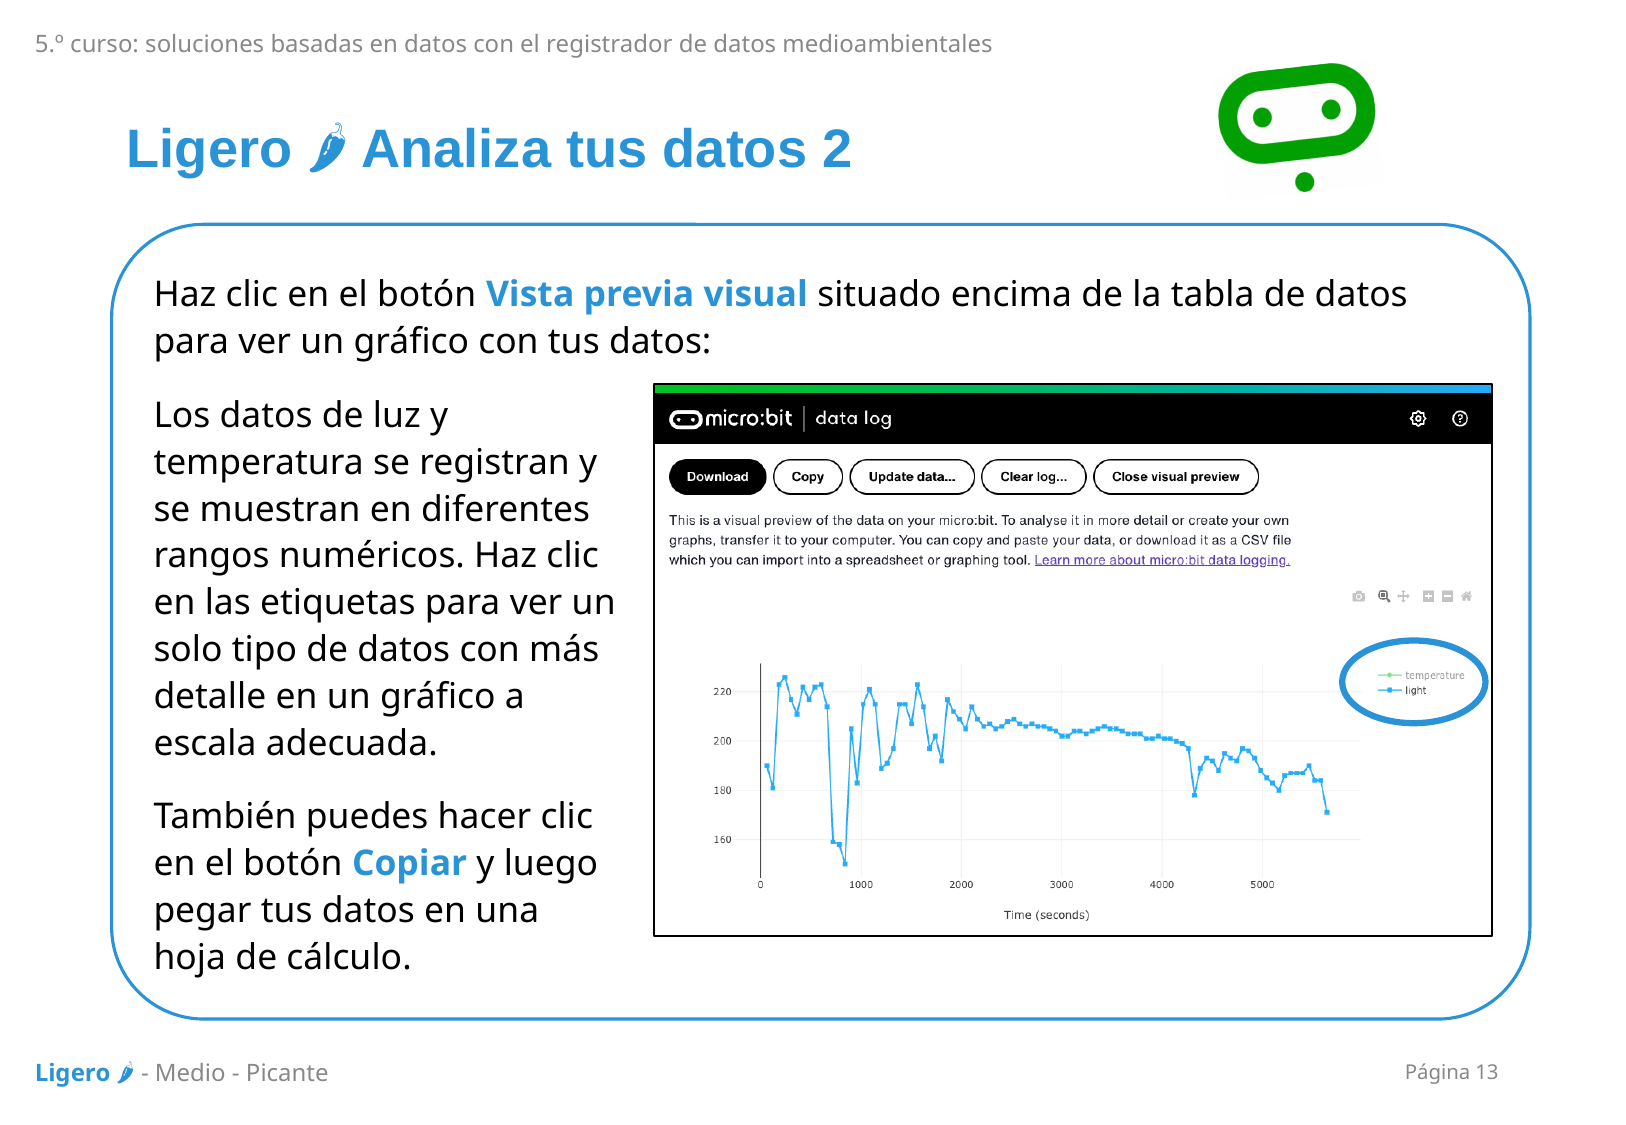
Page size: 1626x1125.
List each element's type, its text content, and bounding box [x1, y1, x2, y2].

slide_number Página 13 [1147, 1042, 1514, 1103]
text_box Haz clic en el botón Vista previa visual situado encima de la tabla de datos para ver un gráfico con tus datos: Los datos de luz y temperatura se registran y se muestran en diferentes rangos numéricos. Haz clic en las etiquetas para ver un solo tipo de datos con más detalle en un gráfico a escala adecuada. También puedes hacer clic en el botón Copiar y luego pegar tus datos en una hoja de cálculo. [111, 225, 1530, 1020]
picture [1214, 59, 1383, 200]
title Ligero 🌶️ Analiza tus datos 2 [111, 74, 1514, 225]
text_box Ligero 🌶️ - Medio - Picante [19, 1042, 623, 1103]
picture [654, 384, 1492, 936]
